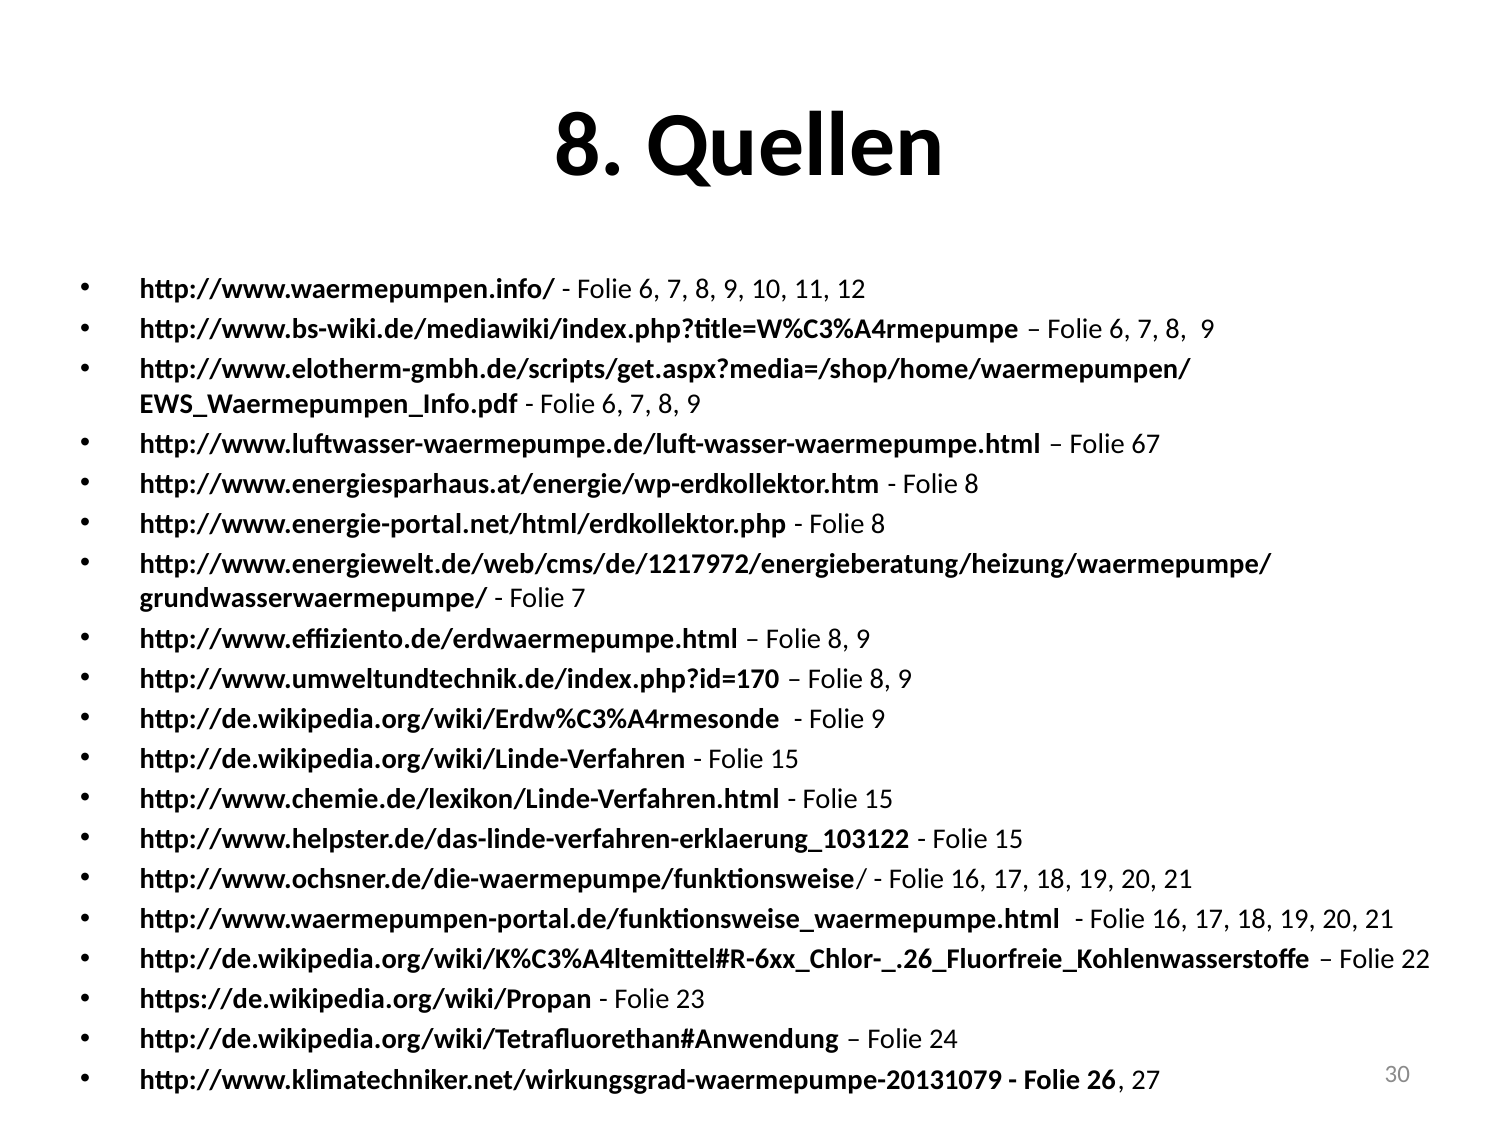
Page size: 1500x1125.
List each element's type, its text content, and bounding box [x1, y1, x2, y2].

list http://www.waermepumpen.info/ - Folie 6, 7, 8, 9, 10, 11, 12 http://www.bs-wiki.de/mediawiki/index.php?title=W%C3%A4rmepumpe – Folie 6, 7, 8, 9 http://www.elotherm-gmbh.de/scripts/get.aspx?media=/shop/home/waermepumpen/EWS_Waermepumpen_Info.pdf - Folie 6, 7, 8, 9 http://www.luftwasser-waermepumpe.de/luft-wasser-waermepumpe.html – Folie 67 http://www.energiesparhaus.at/energie/wp-erdkollektor.htm - Folie 8 http://www.energie-portal.net/html/erdkollektor.php - Folie 8 http://www.energiewelt.de/web/cms/de/1217972/energieberatung/heizung/waermepumpe/grundwasserwaermepumpe/ - Folie 7 http://www.effiziento.de/erdwaermepumpe.html – Folie 8, 9 http://www.umweltundtechnik.de/index.php?id=170 – Folie 8, 9 http://de.wikipedia.org/wiki/Erdw%C3%A4rmesonde - Folie 9 http://de.wikipedia.org/wiki/Linde-Verfahren - Folie 15 http://www.chemie.de/lexikon/Linde-Verfahren.html - Folie 15 http://www.helpster.de/das-linde-verfahren-erklaerung_103122 - Folie 15 http://www.ochsner.de/die-waermepumpe/funktionsweise/ - Folie 16, 17, 18, 19, 20, 21 http://www.waermepumpen-portal.de/funktionsweise_waermepumpe.html - Folie 16, 17, 18, 19, 20, 21 http://de.wikipedia.org/wiki/K%C3%A4ltemittel#R-6xx_Chlor-_.26_Fluorfreie_Kohlenwasserstoffe – Folie 22 https://de.wikipedia.org/wiki/Propan - Folie 23 http://de.wikipedia.org/wiki/Tetrafluorethan#Anwendung – Folie 24 http://www.klimatechniker.net/wirkungsgrad-waermepumpe-20131079 - Folie 26, 27 [64, 262, 1447, 1125]
title 8. Quellen [75, 45, 1425, 233]
slide_number 30 [1074, 1042, 1425, 1103]
